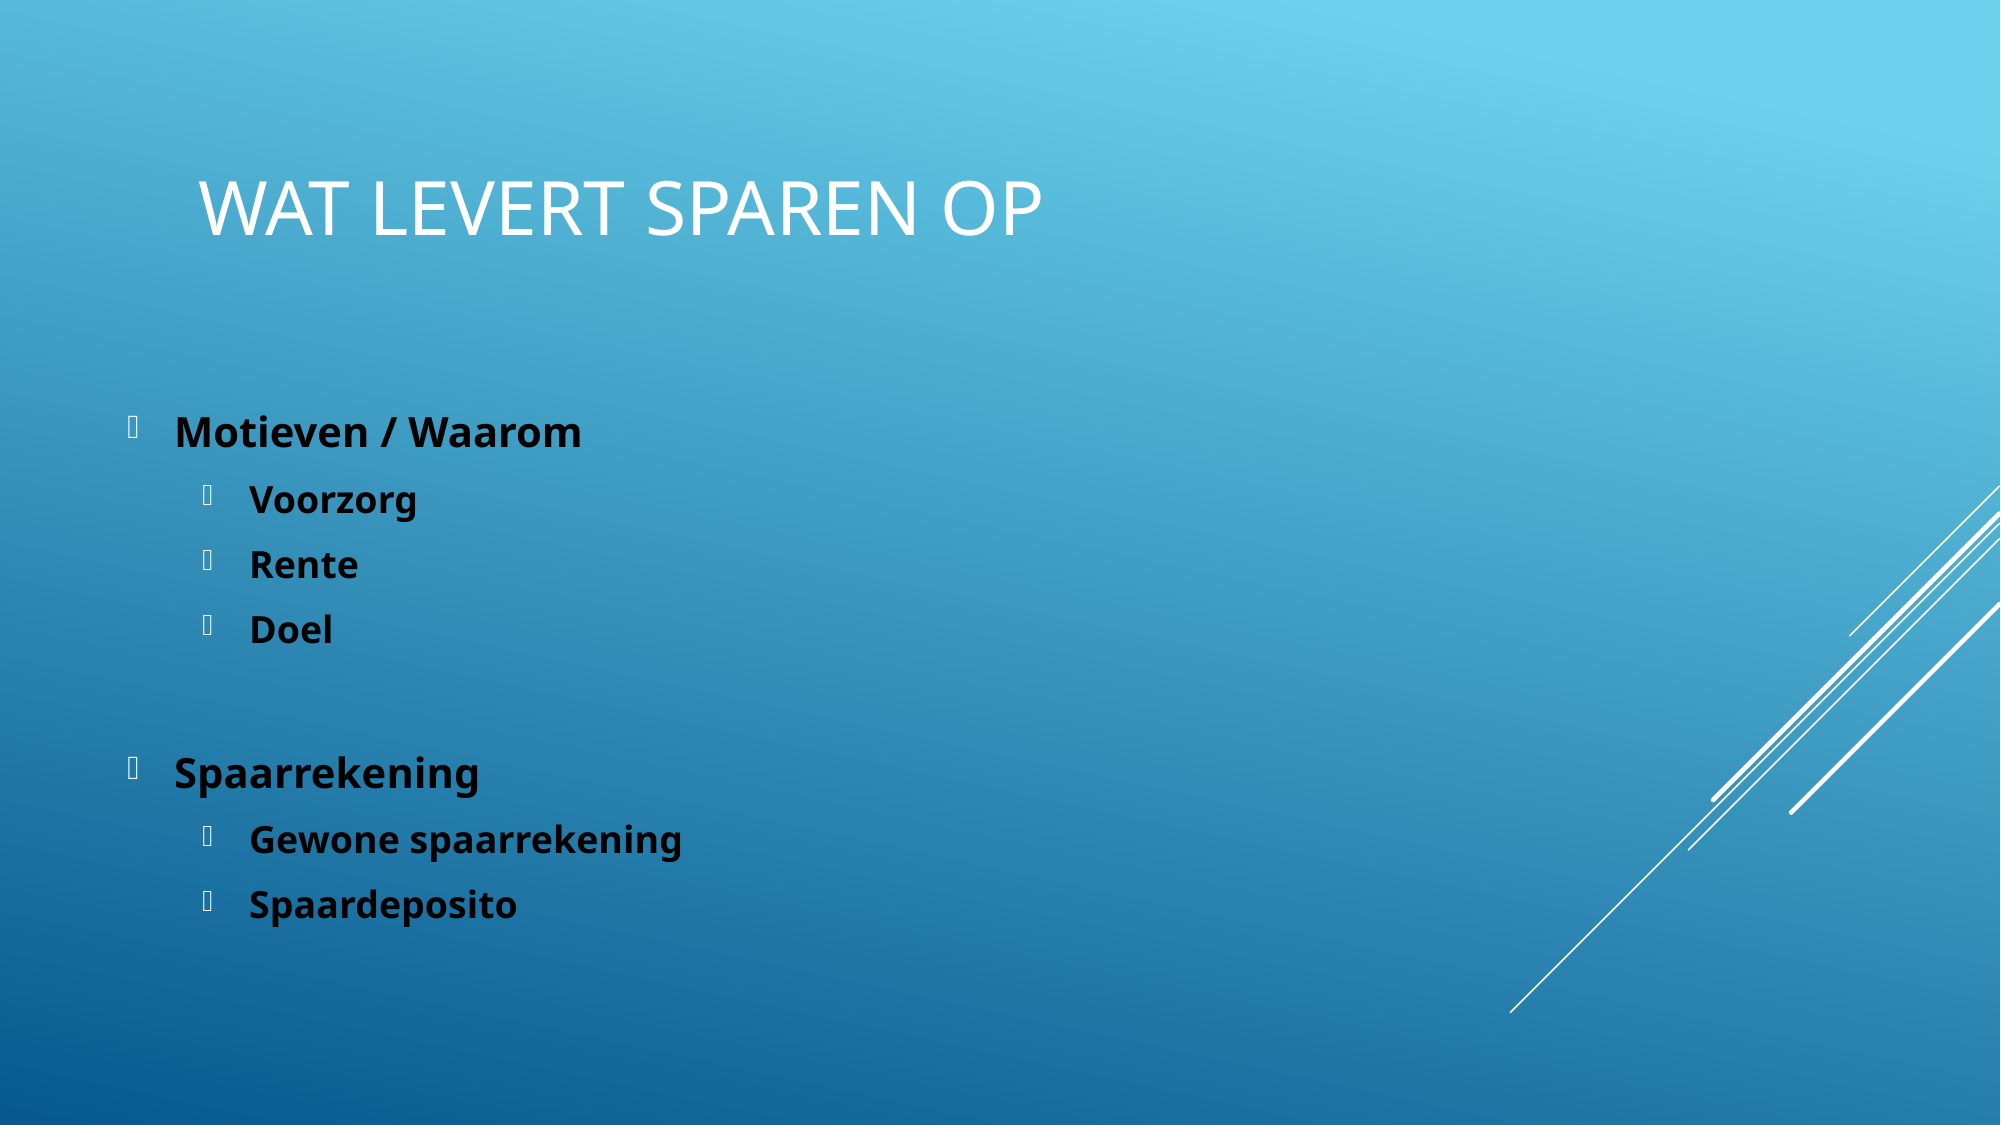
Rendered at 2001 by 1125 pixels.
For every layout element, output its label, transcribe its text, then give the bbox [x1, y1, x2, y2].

title Wat levert Sparen op [183, 81, 1584, 313]
list Motieven / Waarom Voorzorg Rente Doel Spaarrekening Gewone spaarrekening Spaardeposito [112, 313, 1618, 1107]
